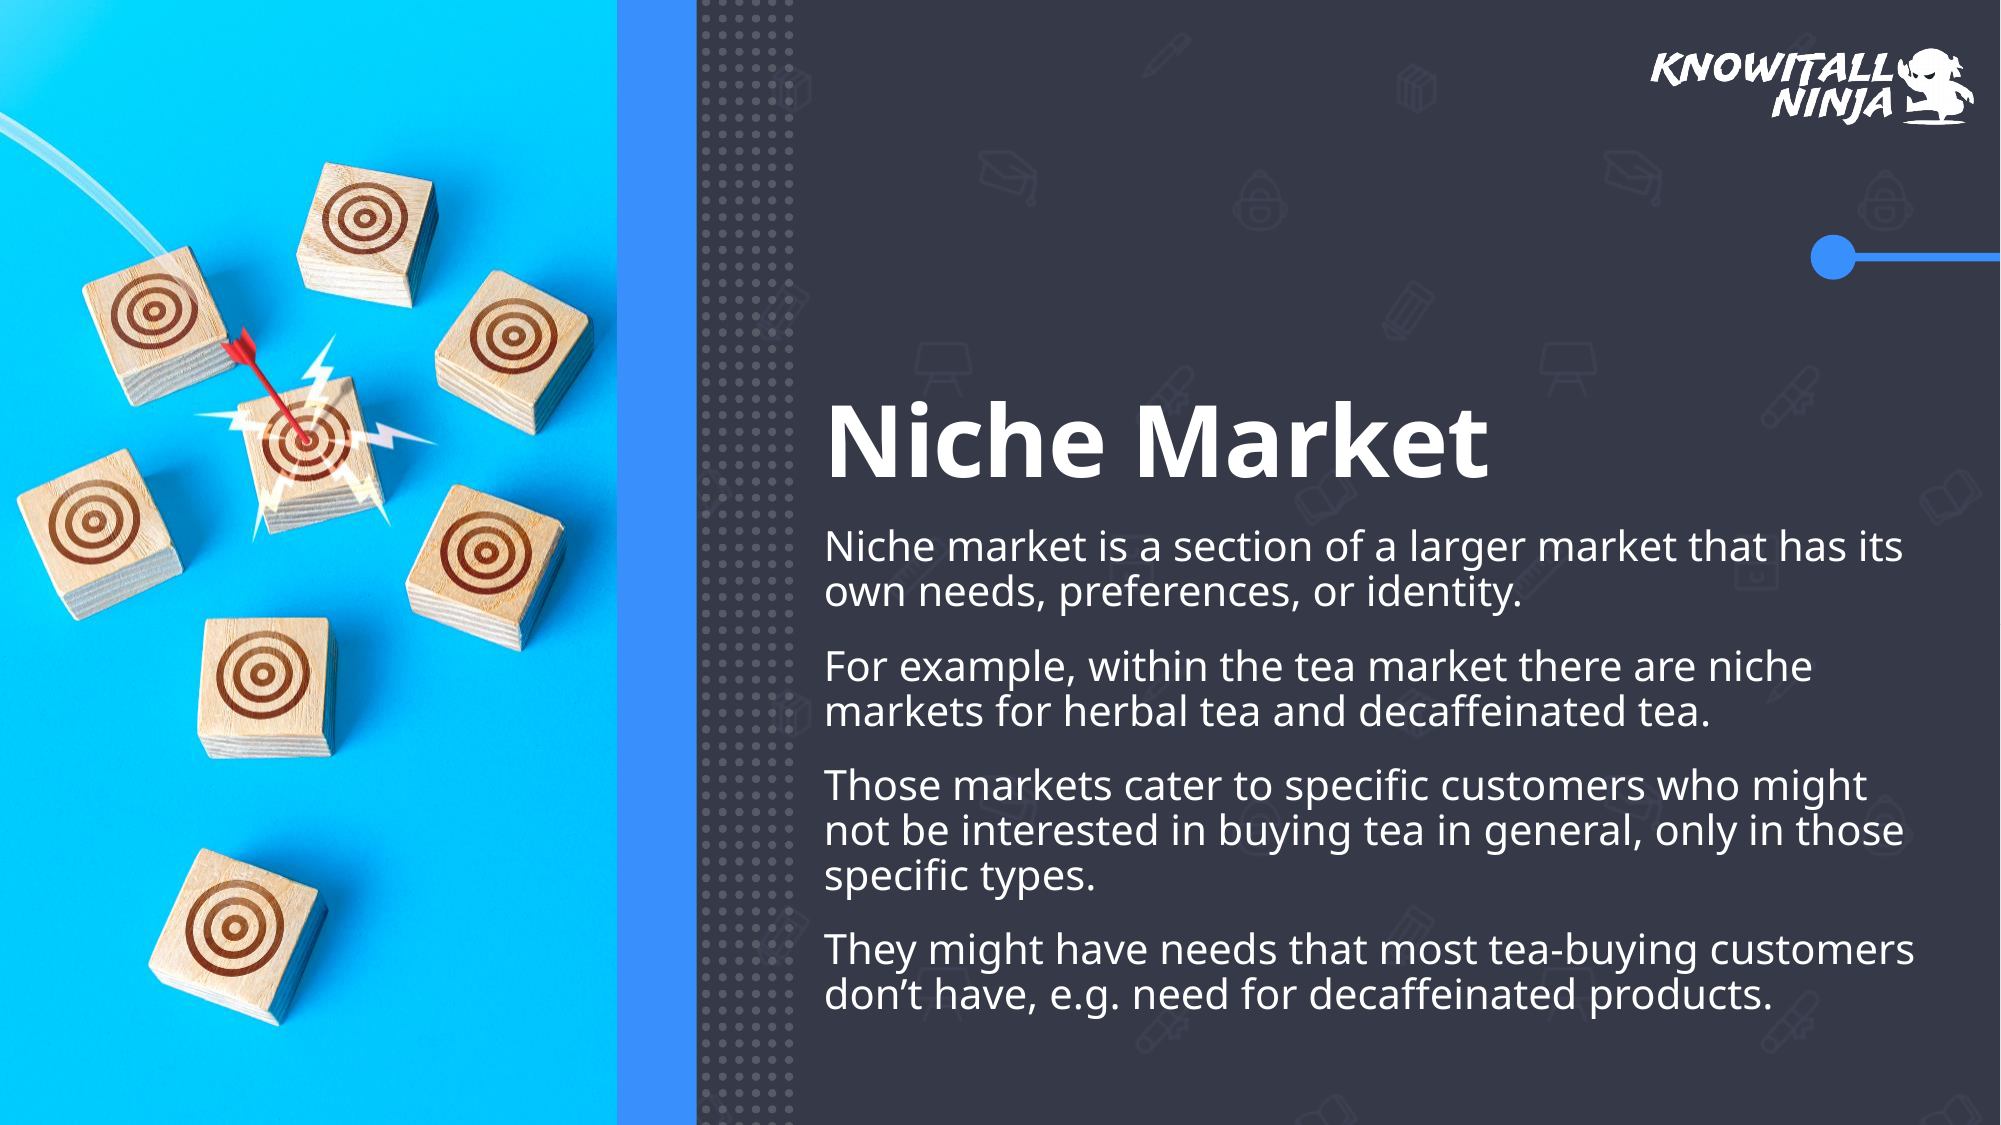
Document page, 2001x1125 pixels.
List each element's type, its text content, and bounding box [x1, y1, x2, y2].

title Niche Market [808, 279, 1921, 505]
list Niche market is a section of a larger market that has its own needs, preferences, or identity. For example, within the tea market there are niche markets for herbal tea and decaffeinated tea. Those markets cater to specific customers who might not be interested in buying tea in general, only in those specific types. They might have needs that most tea-buying customers don’t have, e.g. need for decaffeinated products. [808, 518, 1921, 1090]
picture [697, 0, 2001, 1125]
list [0, 0, 618, 1125]
